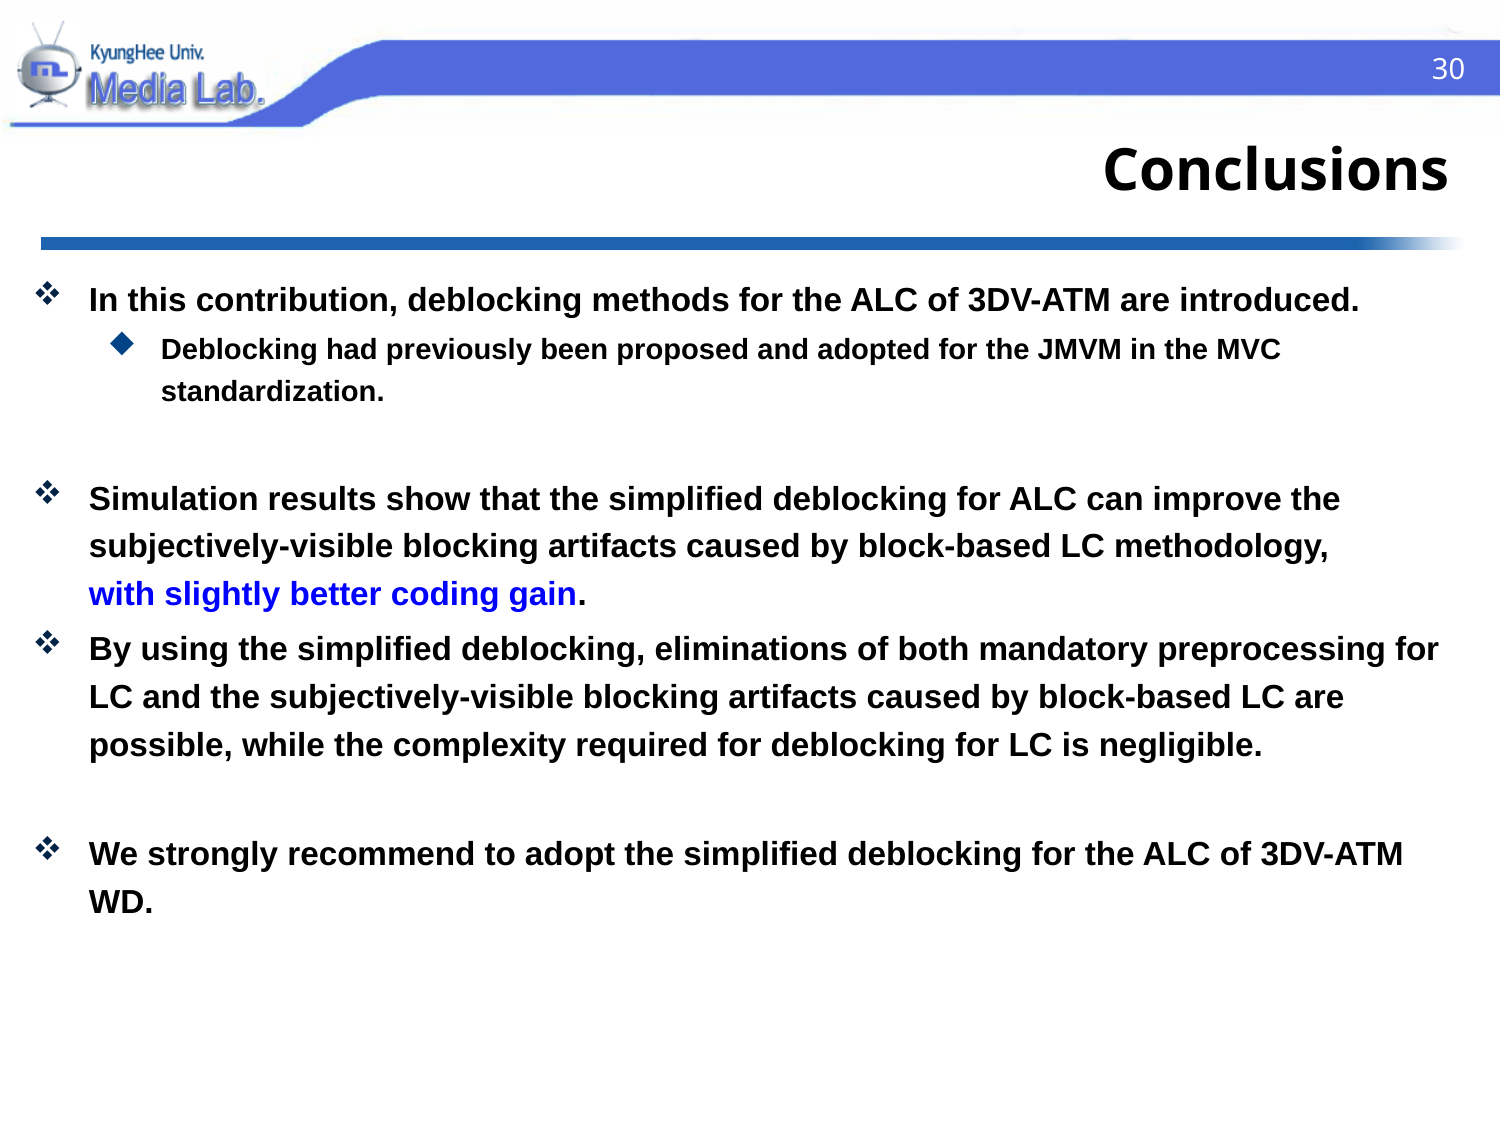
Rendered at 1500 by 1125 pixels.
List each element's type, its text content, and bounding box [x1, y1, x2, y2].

list In this contribution, deblocking methods for the ALC of 3DV-ATM are introduced. Deblocking had previously been proposed and adopted for the JMVM in the MVC standardization. Simulation results show that the simplified deblocking for ALC can improve the subjectively-visible blocking artifacts caused by block-based LC methodology, with slightly better coding gain. By using the simplified deblocking, eliminations of both mandatory preprocessing for LC and the subjectively-visible blocking artifacts caused by block-based LC are possible, while the complexity required for deblocking for LC is negligible. We strongly recommend to adopt the simplified deblocking for the ALC of 3DV-ATM WD. [17, 262, 1483, 1107]
picture [41, 237, 1500, 250]
picture [0, 0, 1500, 138]
title Conclusions [312, 101, 1465, 233]
slide_number 30 [1403, 42, 1481, 93]
